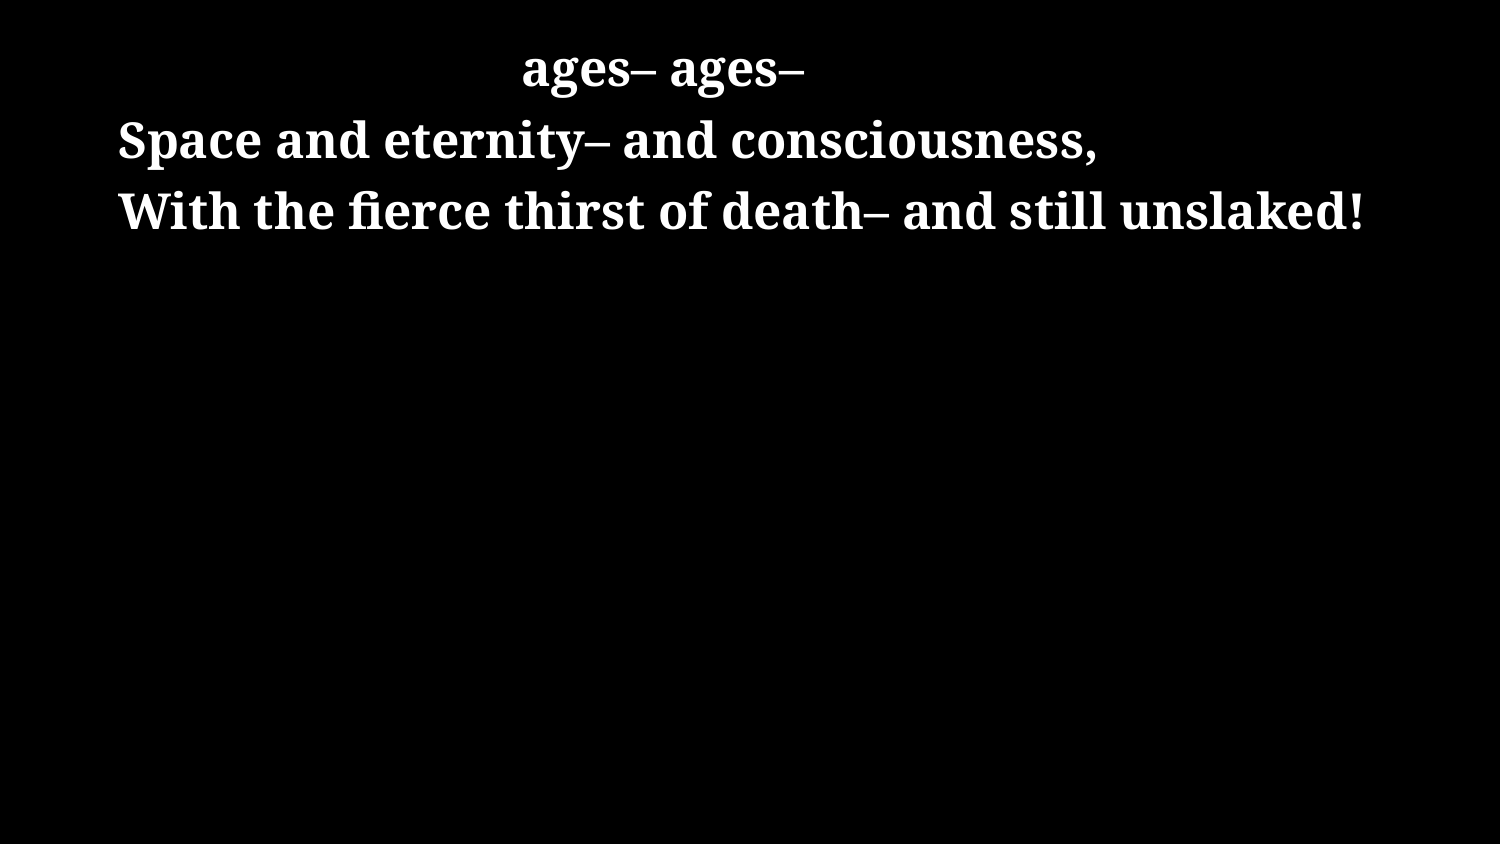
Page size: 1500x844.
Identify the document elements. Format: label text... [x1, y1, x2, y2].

title ages– ages– Space and eternity– and consciousness, With the fierce thirst of death– and still unslaked! [103, 17, 1397, 299]
